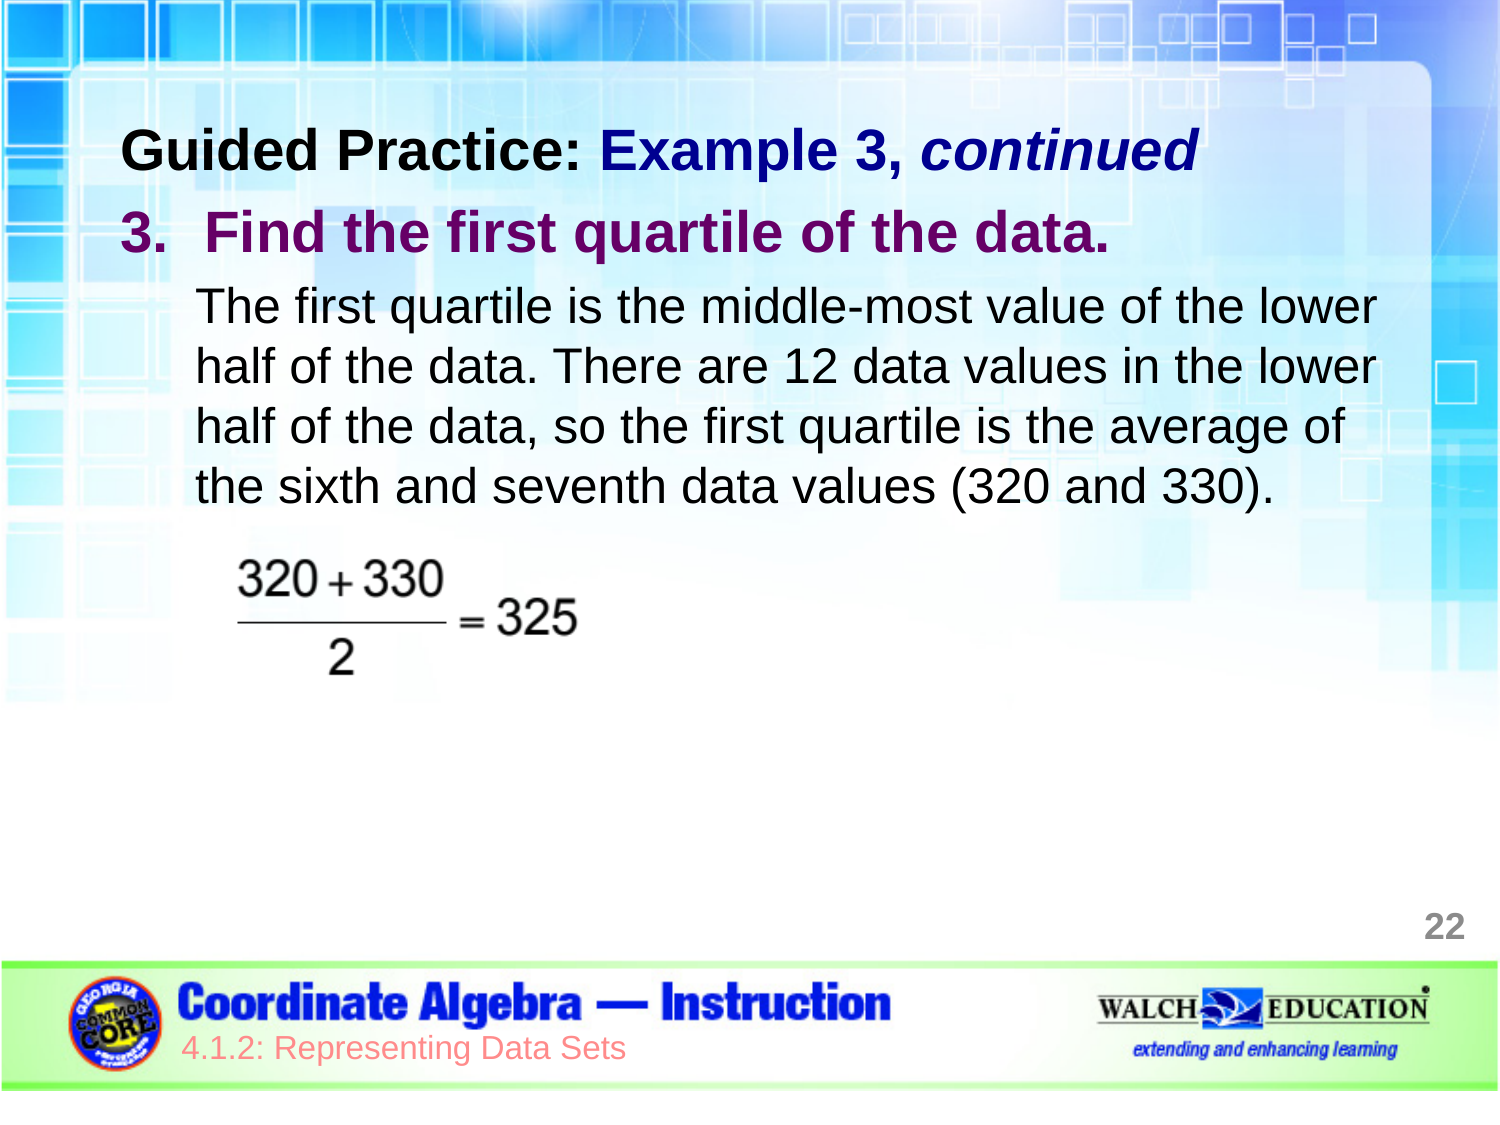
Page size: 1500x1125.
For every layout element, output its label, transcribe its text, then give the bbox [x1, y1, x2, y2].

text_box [233, 544, 580, 677]
subtitle Guided Practice: Example 3, continued Find the first quartile of the data. The first quartile is the middle-most value of the lower half of the data. There are 12 data values in the lower half of the data, so the first quartile is the average of the sixth and seventh data values (320 and 330). [105, 105, 1421, 925]
slide_number 22 [1361, 901, 1481, 949]
picture [1, 0, 1500, 1091]
footer 4.1.2: Representing Data Sets [166, 1024, 1080, 1069]
